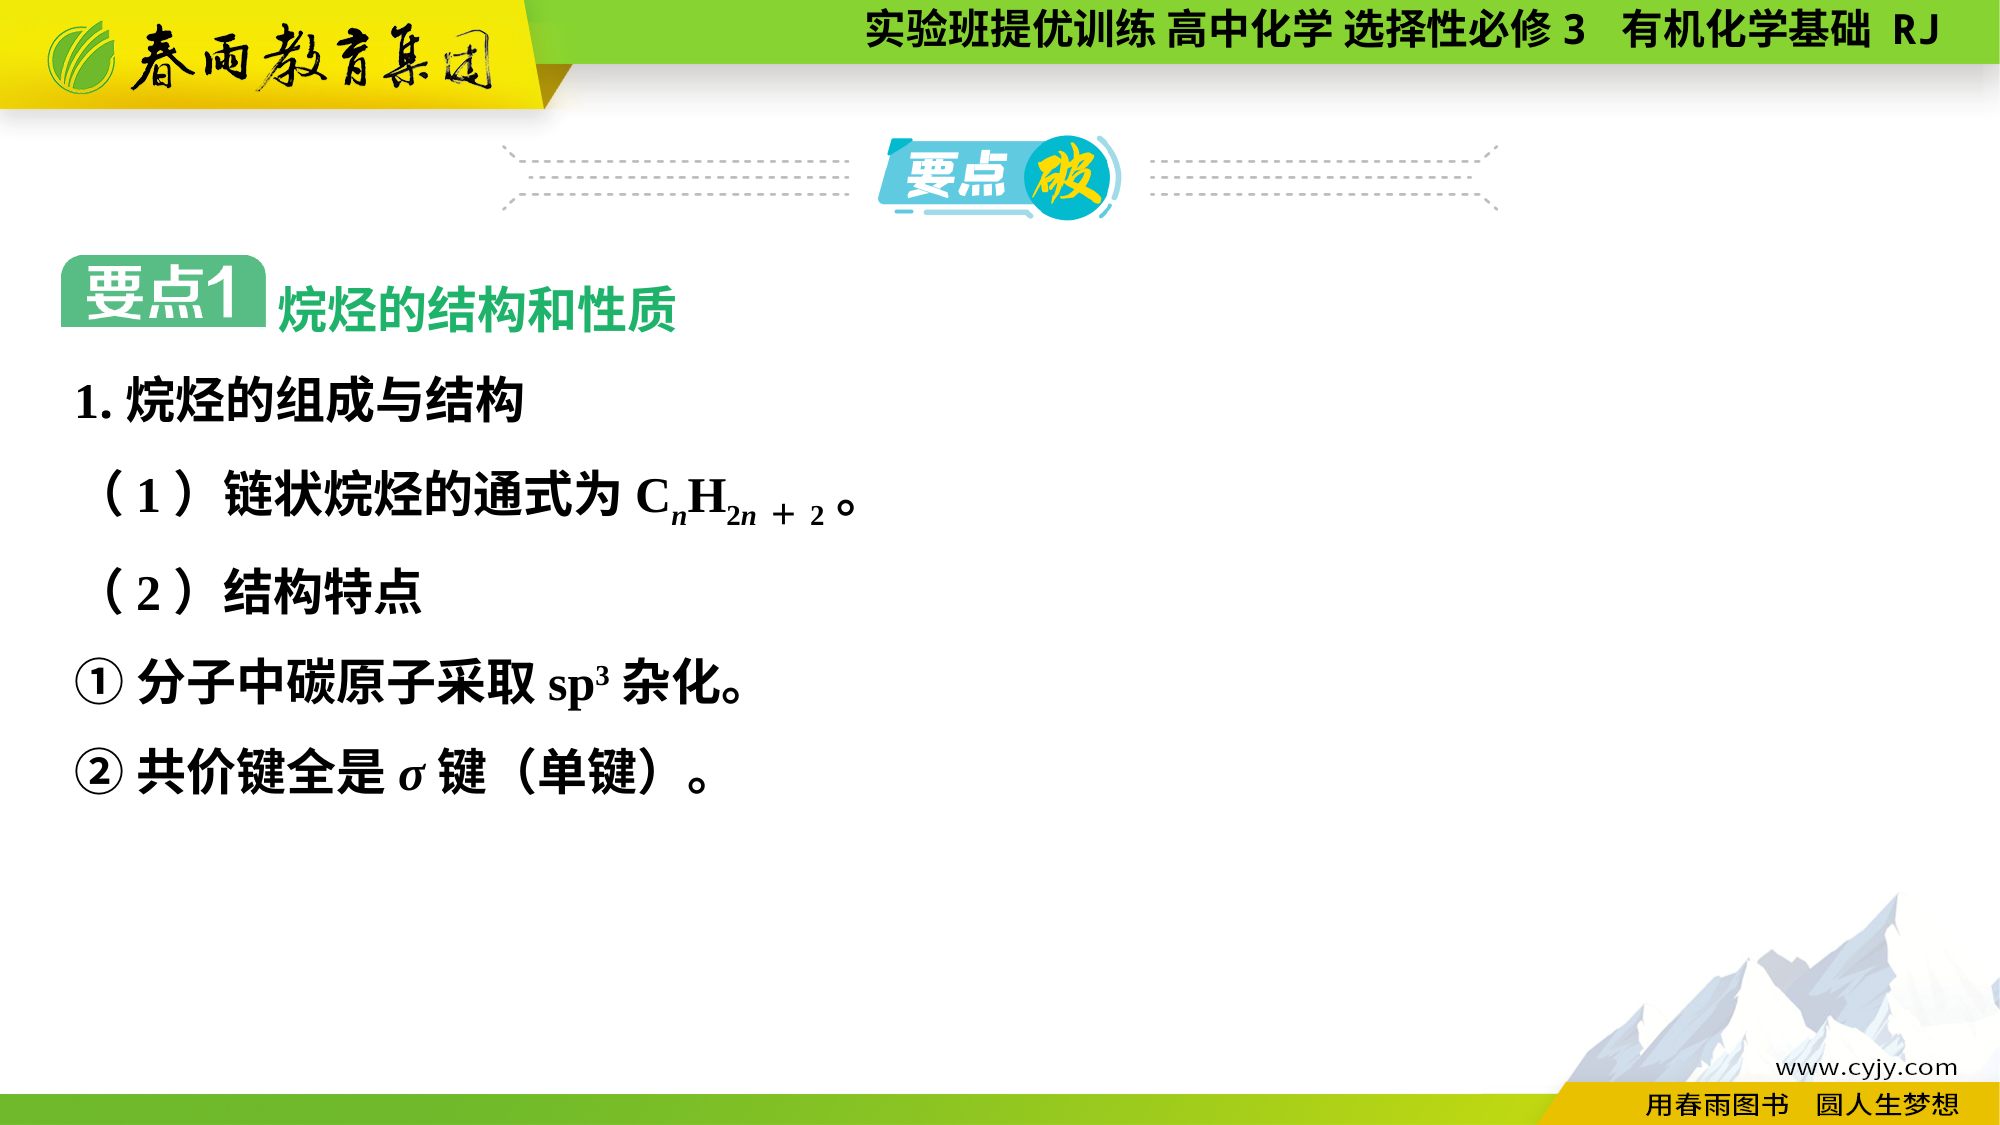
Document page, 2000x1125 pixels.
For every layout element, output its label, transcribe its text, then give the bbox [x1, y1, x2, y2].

picture [0, 0, 2000, 1125]
list 烷烃的结构和性质 1.烷烃的组成与结构 （1）链状烷烃的通式为CnH2n＋2。 （2）结构特点 ①分子中碳原子采取sp3杂化。 ②共价键全是σ键（单键）。 [59, 241, 1944, 790]
